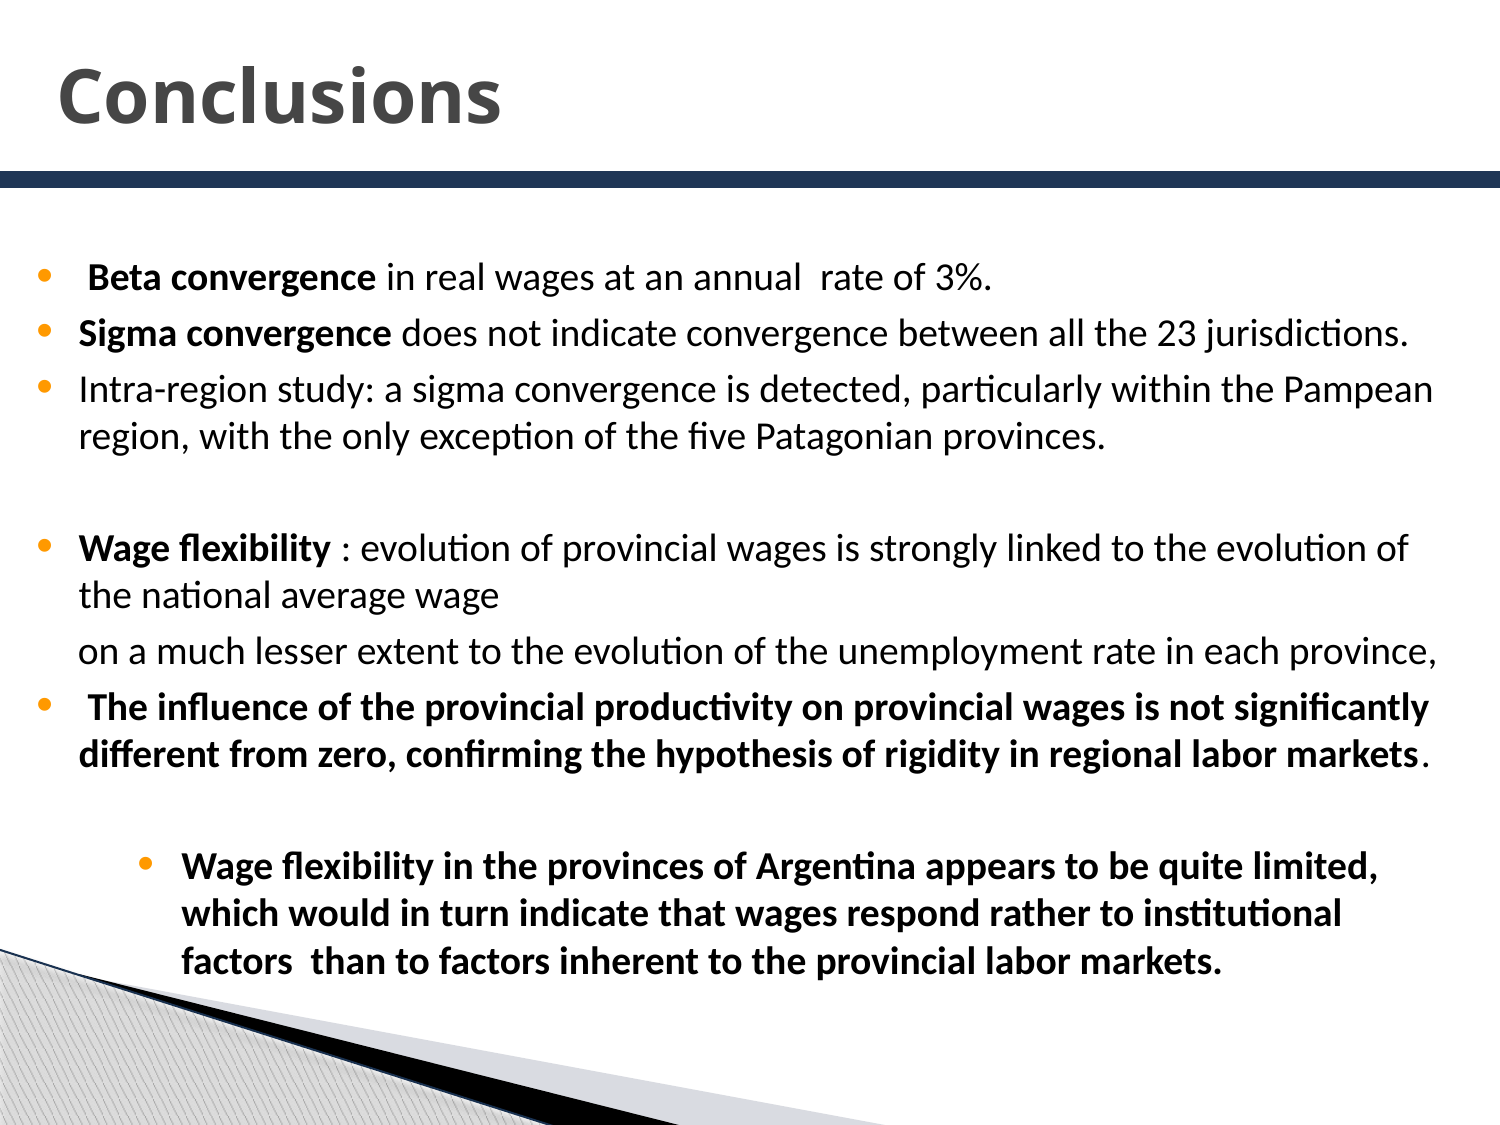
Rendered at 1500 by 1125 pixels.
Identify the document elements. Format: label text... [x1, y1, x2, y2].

title Conclusions [41, 0, 1392, 171]
list Beta convergence in real wages at an annual rate of 3%. Sigma convergence does not indicate convergence between all the 23 jurisdictions. Intra-region study: a sigma convergence is detected, particularly within the Pampean region, with the only exception of the five Patagonian provinces. Wage flexibility : evolution of provincial wages is strongly linked to the evolution of the national average wage on a much lesser extent to the evolution of the unemployment rate in each province, The influence of the provincial productivity on provincial wages is not significantly different from zero, confirming the hypothesis of rigidity in regional labor markets. Wage flexibility in the provinces of Argentina appears to be quite limited, which would in turn indicate that wages respond rather to institutional factors than to factors inherent to the provincial labor markets. [3, 243, 1471, 986]
text_box [0, 171, 1500, 188]
